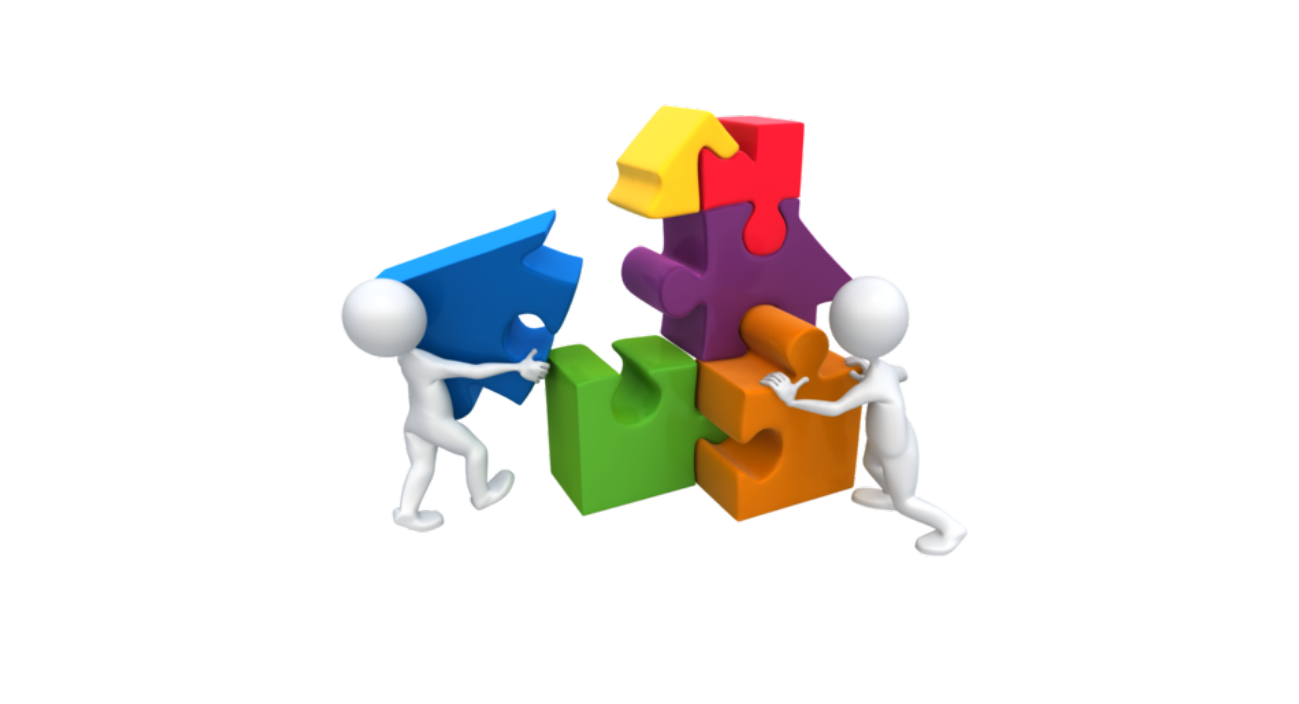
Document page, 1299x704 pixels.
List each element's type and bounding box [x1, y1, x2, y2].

picture [306, 95, 992, 609]
